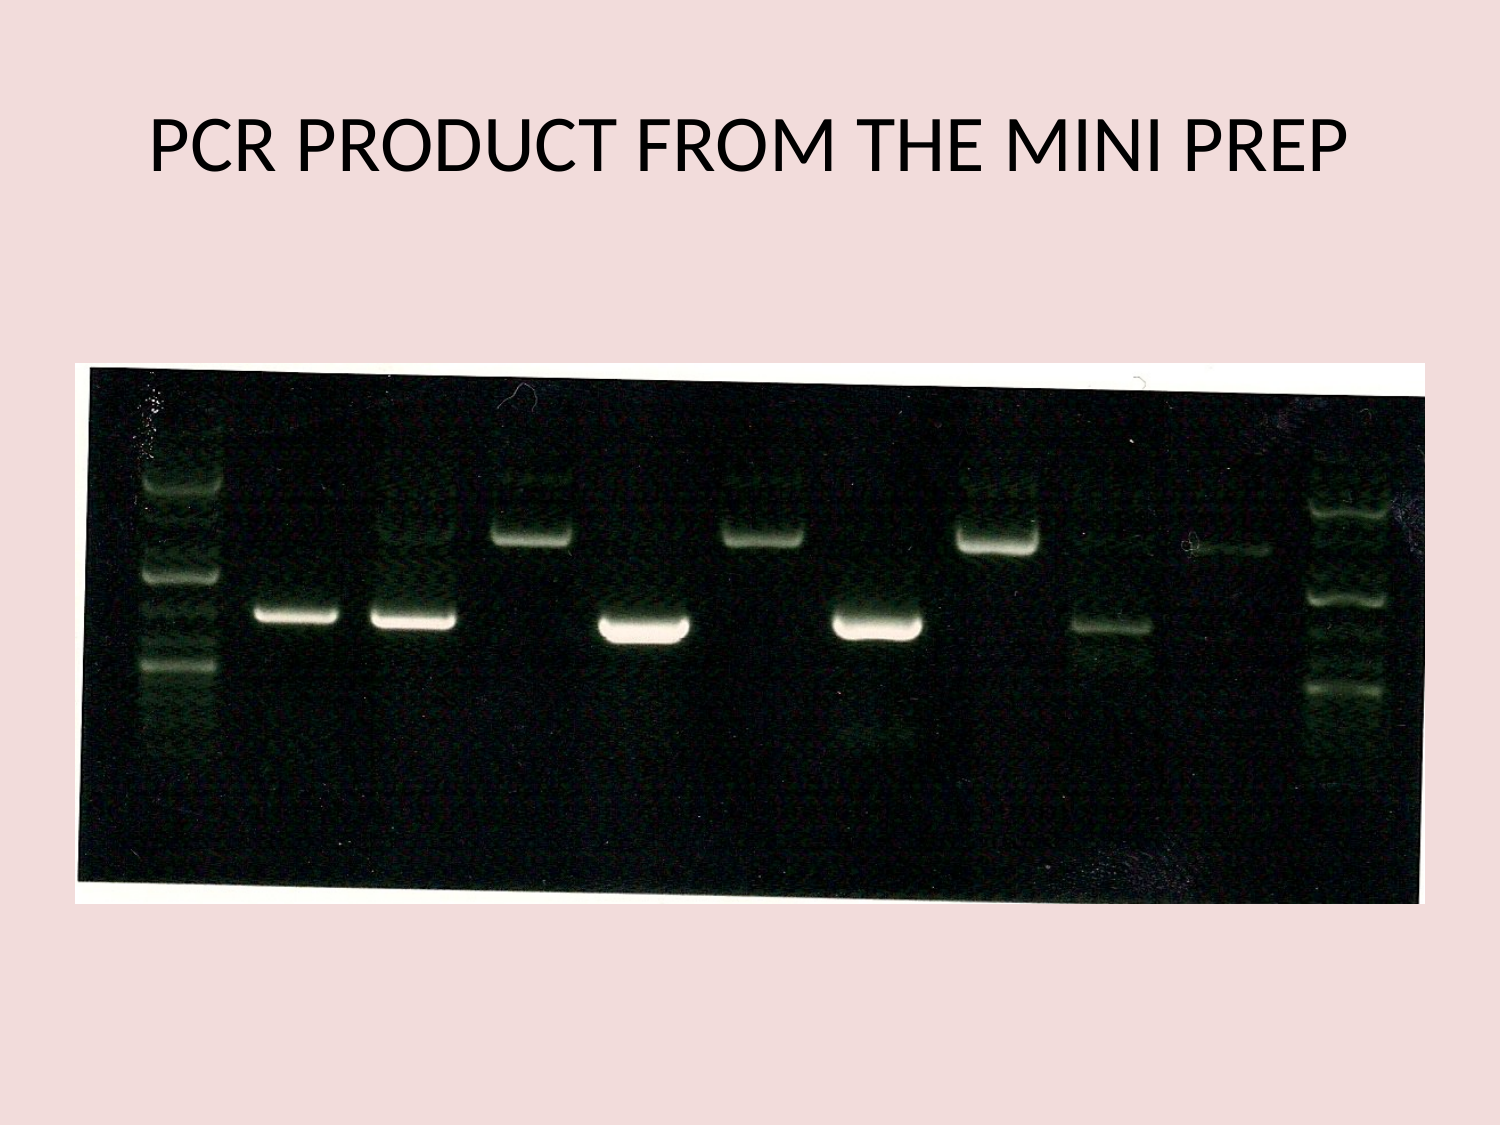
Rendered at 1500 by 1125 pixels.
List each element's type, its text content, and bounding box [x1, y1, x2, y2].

title PCR PRODUCT FROM THE MINI PREP [75, 45, 1425, 233]
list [74, 262, 1426, 1006]
